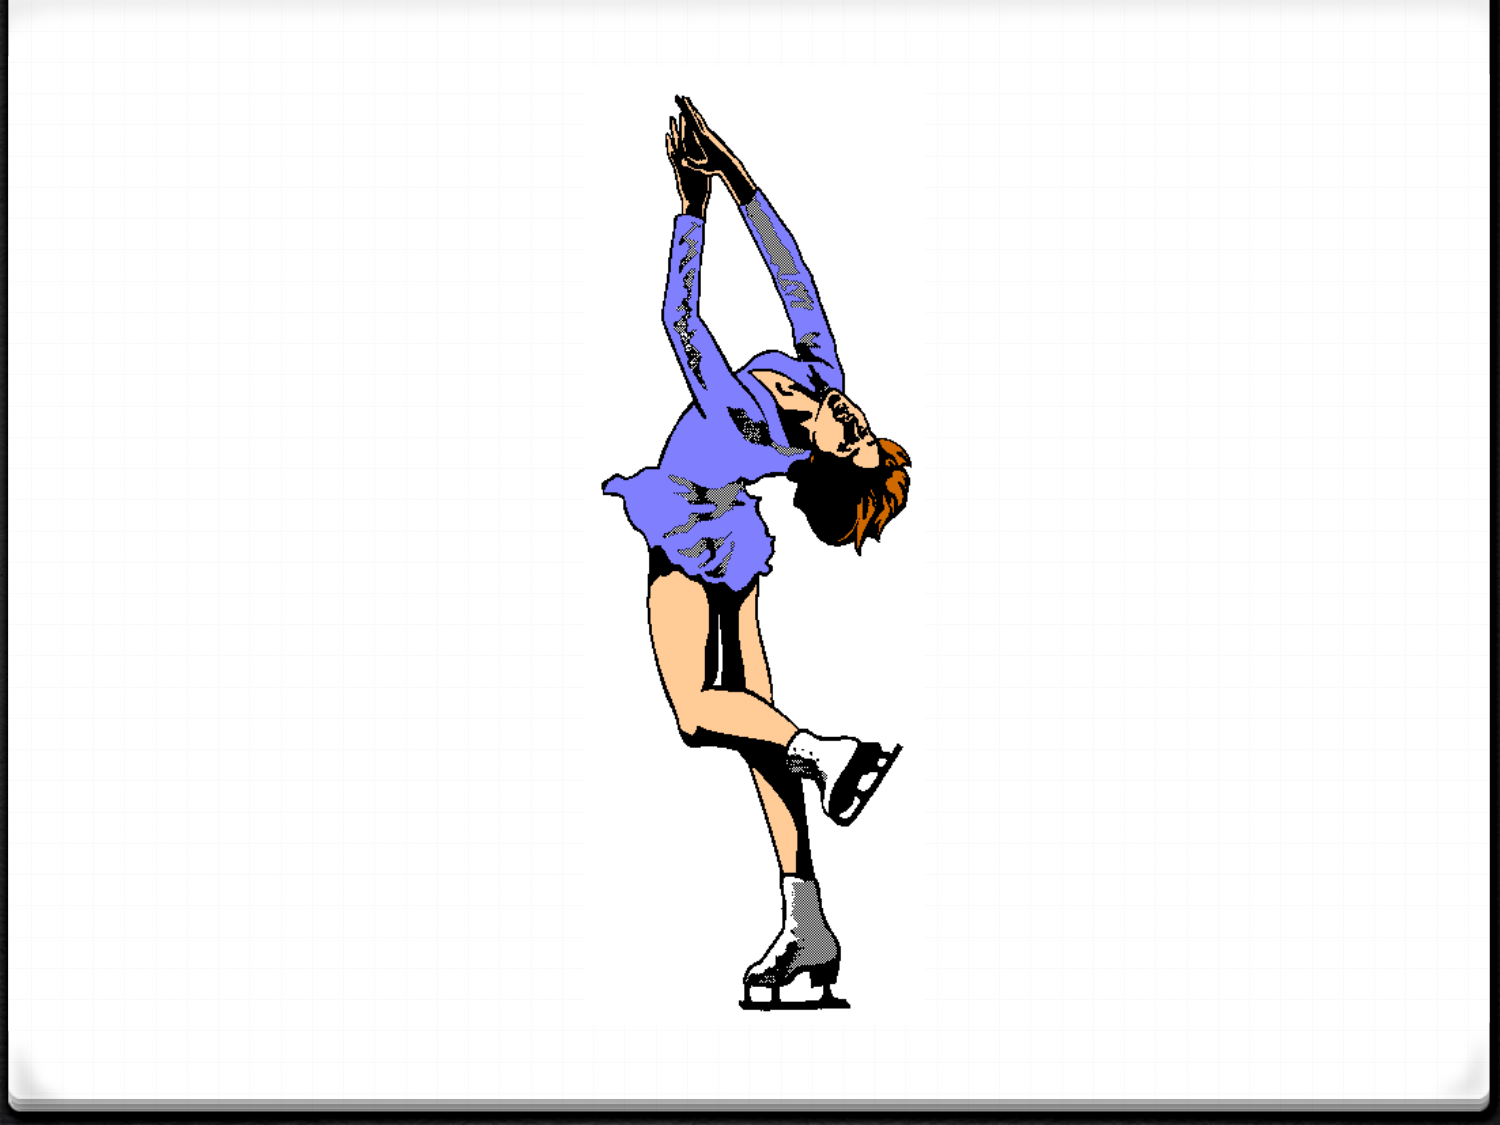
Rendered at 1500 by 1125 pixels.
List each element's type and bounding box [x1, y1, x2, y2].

picture [0, 0, 1500, 1125]
list [584, 66, 925, 1025]
